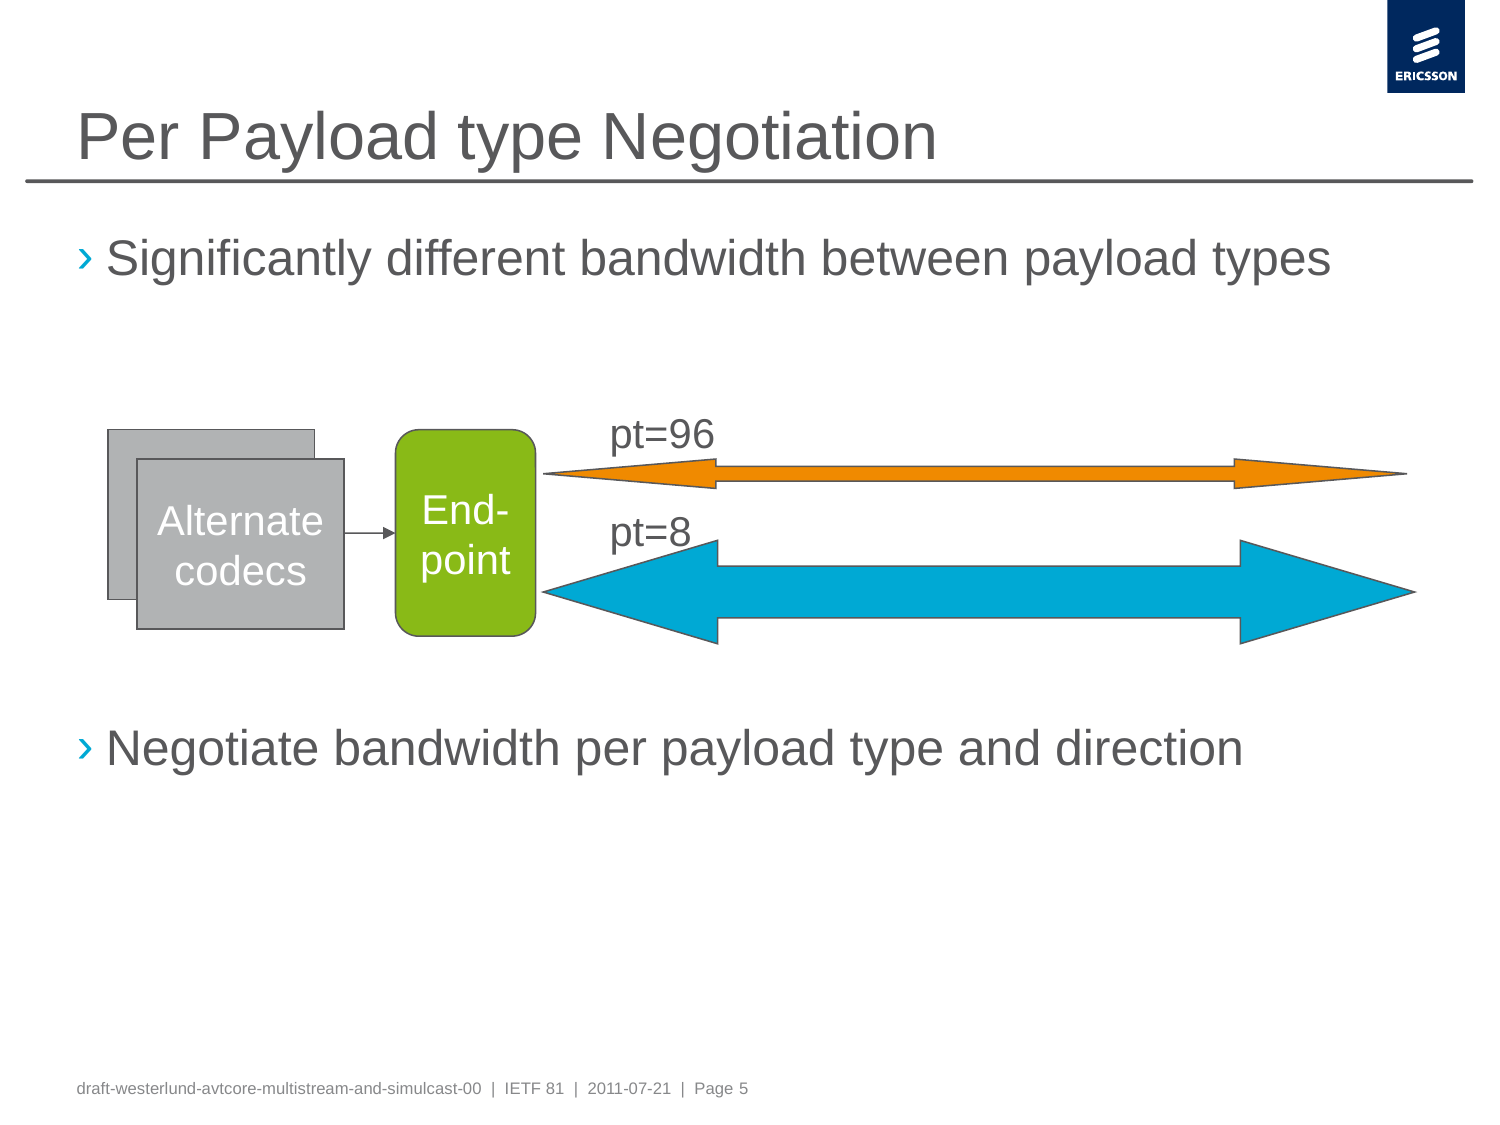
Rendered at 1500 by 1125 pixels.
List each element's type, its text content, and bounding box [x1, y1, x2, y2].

text_box pt=96 [594, 399, 731, 465]
text_box [543, 459, 1408, 489]
text_box [543, 540, 1415, 644]
text_box [107, 429, 315, 600]
text_box pt=8 [594, 497, 708, 563]
text_box [343, 526, 396, 540]
title Per Payload type Negotiation [64, 91, 1349, 173]
text_box End- point [395, 429, 536, 637]
text_box Alternate codecs [137, 459, 344, 629]
list Significantly different bandwidth between payload types Negotiate bandwidth per payload type and direction [65, 225, 1436, 929]
